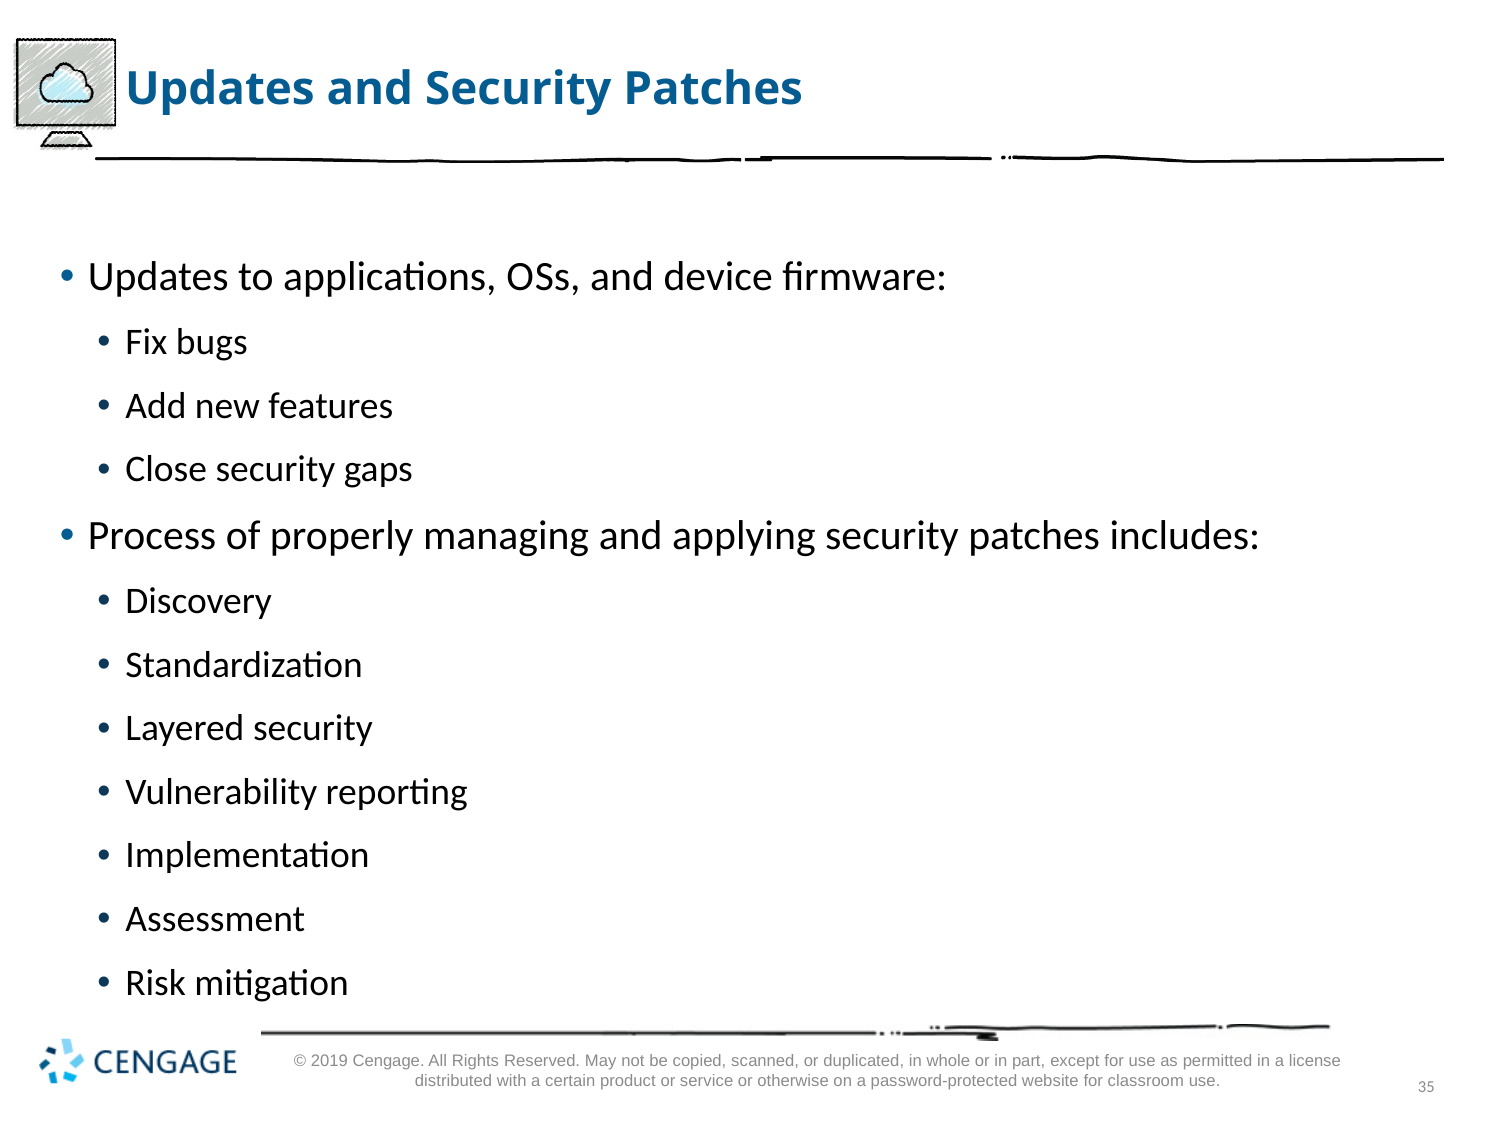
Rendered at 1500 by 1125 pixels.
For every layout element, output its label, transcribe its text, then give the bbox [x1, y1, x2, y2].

picture [13, 36, 117, 151]
picture [261, 1024, 1331, 1041]
picture [95, 155, 1444, 163]
footer © 2019 Cengage. All Rights Reserved. May not be copied, scanned, or duplicated, in whole or in part, except for use as permitted in a license distributed with a certain product or service or otherwise on a password-protected website for classroom use. [262, 1050, 1375, 1091]
list Updates to applications, O Ss, and device firmware: Fix bugs Add new features Close security gaps Process of properly managing and applying security patches includes: Discovery Standardization Layered security Vulnerability reporting Implementation Assessment Risk mitigation [59, 252, 1441, 1012]
picture [19, 1025, 249, 1096]
title Updates and Security Patches [125, 66, 1442, 116]
